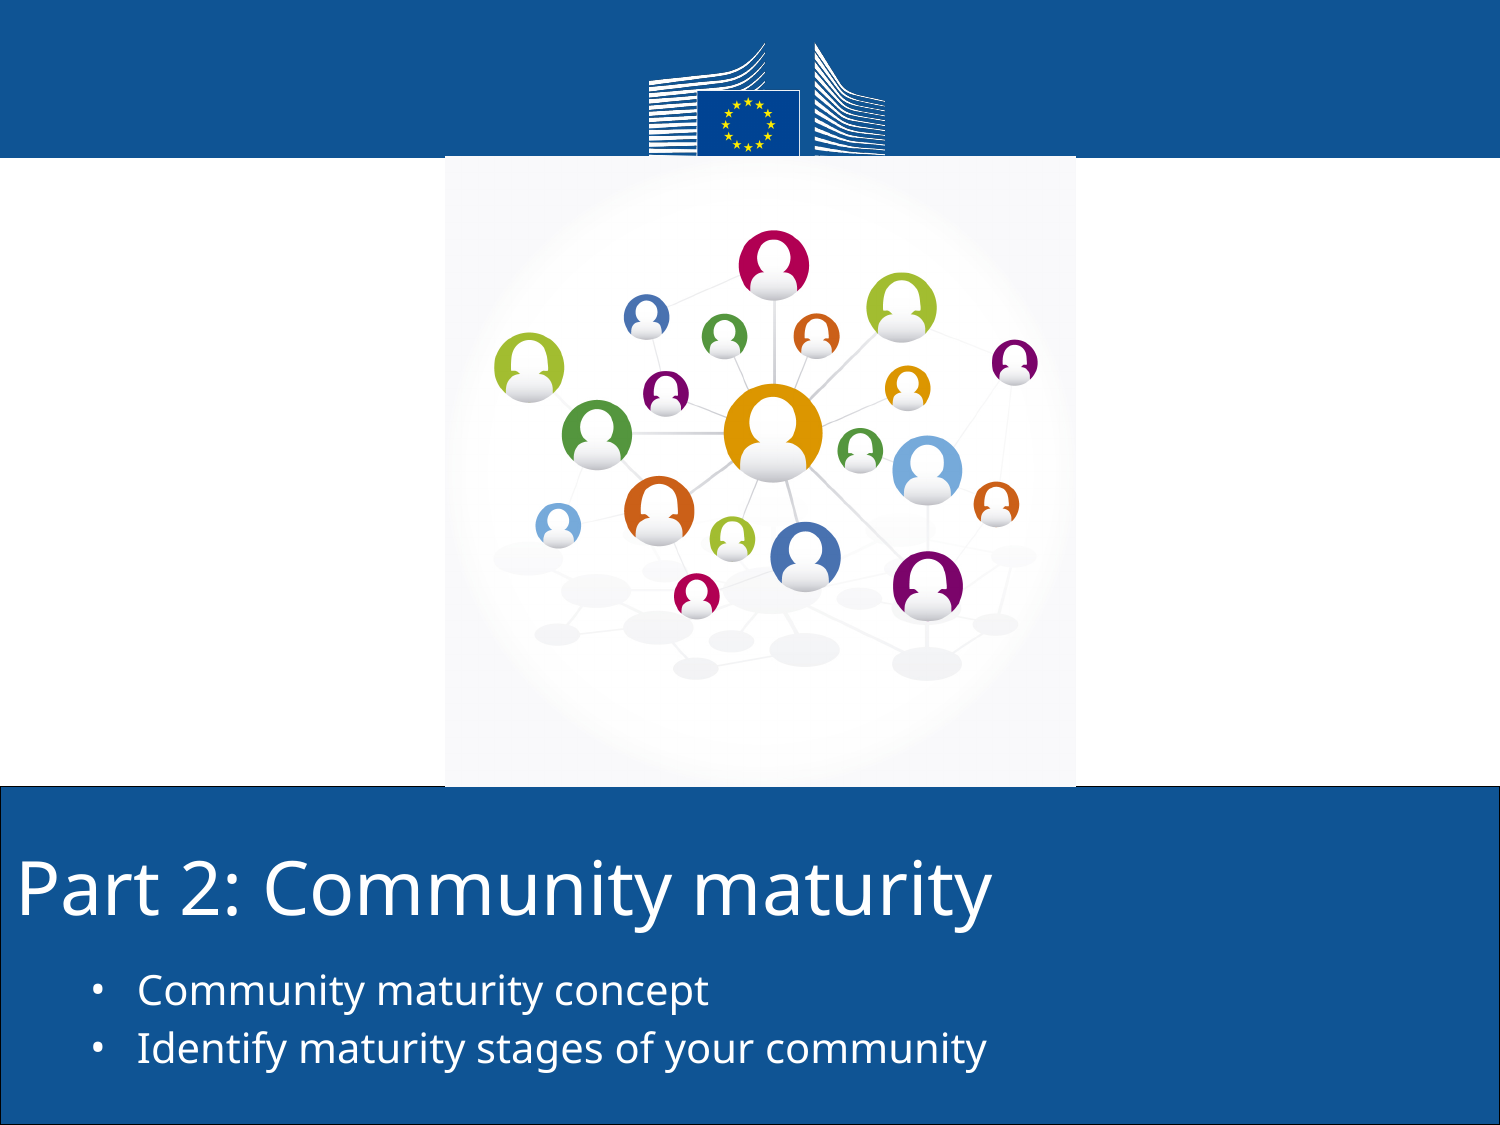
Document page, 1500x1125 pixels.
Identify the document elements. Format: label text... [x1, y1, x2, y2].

picture [444, 42, 1076, 787]
text_box Part 2: Community maturity Community maturity concept Identify maturity stages of your community [0, 786, 1500, 1125]
